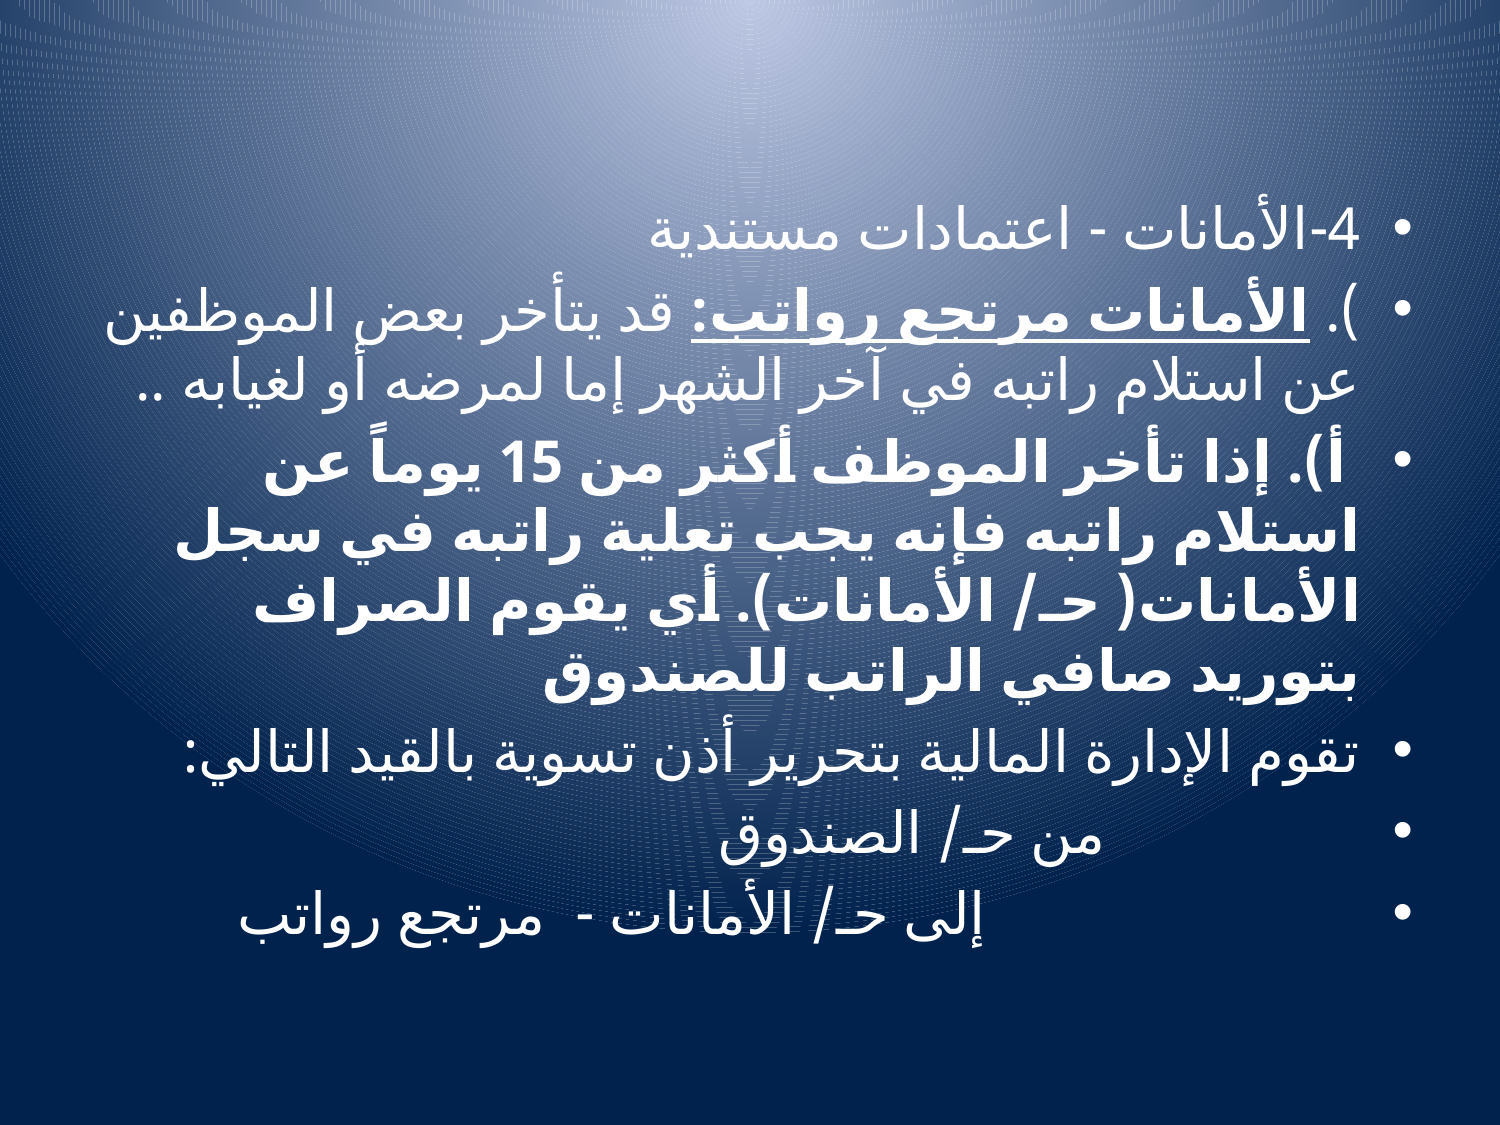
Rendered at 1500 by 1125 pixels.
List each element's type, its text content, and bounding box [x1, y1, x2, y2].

list 4-الأمانات - اعتمادات مستندية ). الأمانات مرتجع رواتب: قد يتأخر بعض الموظفين عن استلام راتبه في آخر الشهر إما لمرضه أو لغيابه .. أ). إذا تأخر الموظف أكثر من 15 يوماً عن استلام راتبه فإنه يجب تعلية راتبه في سجل الأمانات( حـ/ الأمانات). أي يقوم الصراف بتوريد صافي الراتب للصندوق تقوم الإدارة المالية بتحرير أذن تسوية بالقيد التالي: من حـ/ الصندوق إلى حـ/ الأمانات - مرتجع رواتب [75, 184, 1425, 1005]
